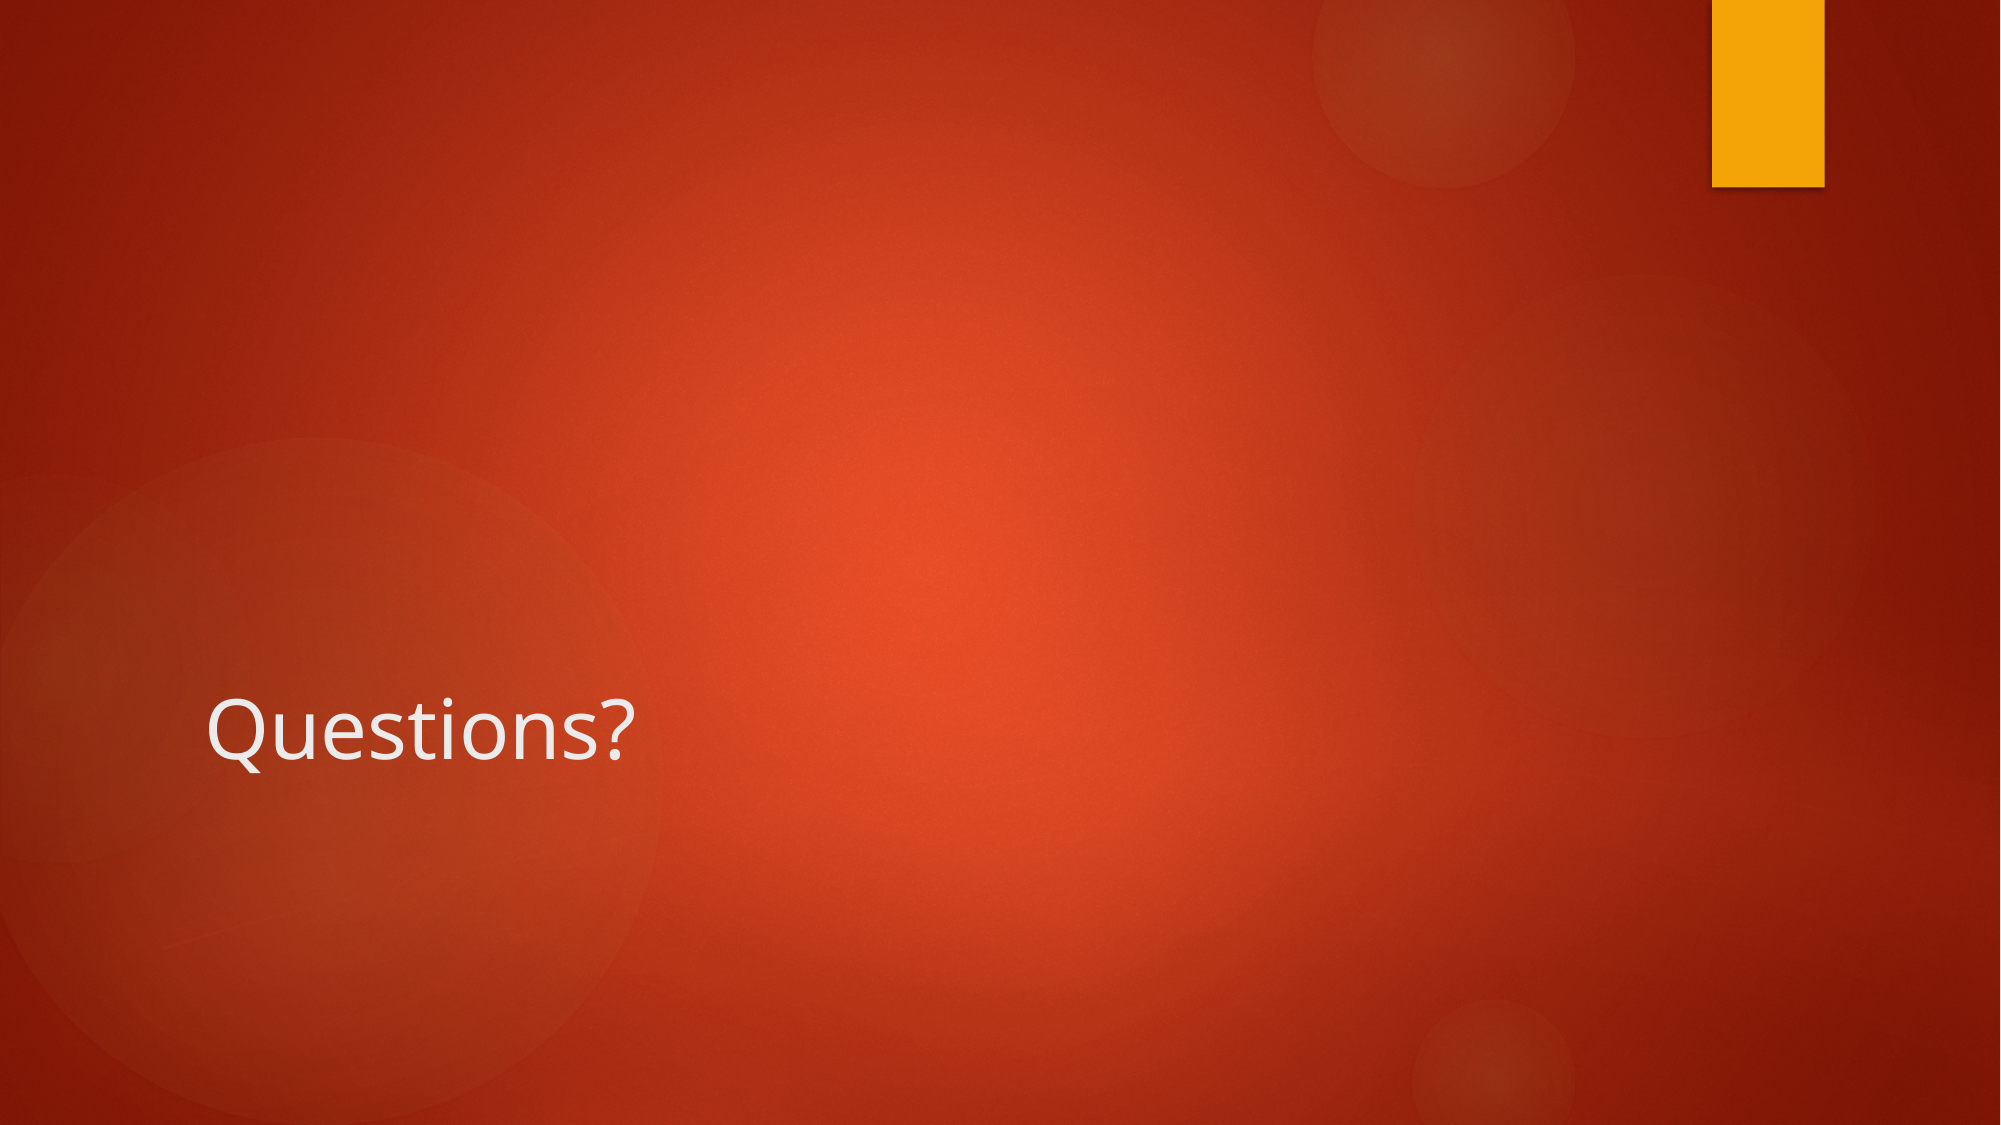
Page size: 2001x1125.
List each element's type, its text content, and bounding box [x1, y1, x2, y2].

title Questions? [189, 469, 1638, 784]
